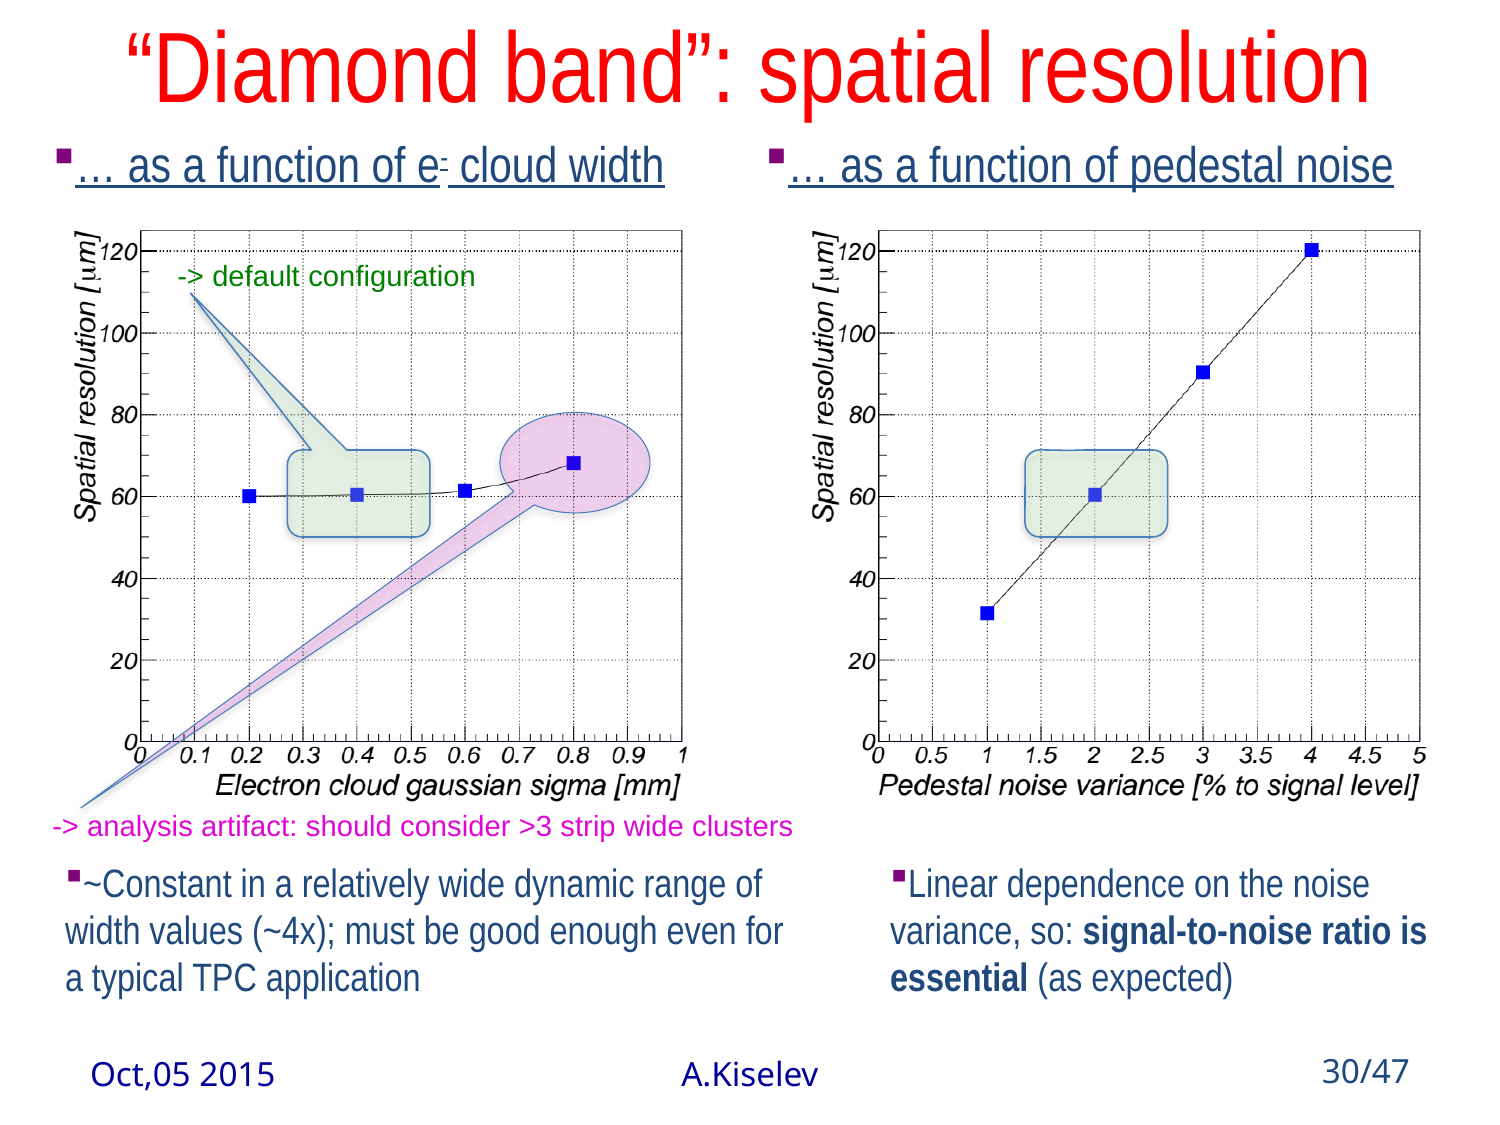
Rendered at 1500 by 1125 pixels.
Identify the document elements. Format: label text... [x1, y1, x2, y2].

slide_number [75, 1042, 425, 1103]
title “Diamond band”: spatial resolution [0, 0, 1500, 125]
text_box … as a function of pedestal noise [750, 124, 1500, 263]
footer A.Kiselev [512, 1042, 988, 1103]
text_box -> analysis artifact: should consider >3 strip wide clusters [37, 799, 838, 850]
slide_number 30/47 [1074, 1042, 1425, 1103]
text_box Linear dependence on the noise variance, so: signal-to-noise ratio is essential (as expected) [875, 849, 1450, 1025]
picture [62, 199, 713, 822]
picture [799, 199, 1450, 822]
text_box … as a function of e- cloud width [37, 124, 750, 263]
text_box ~Constant in a relatively wide dynamic range of width values (~4x); must be good enough even for a typical TPC application [49, 850, 813, 1025]
